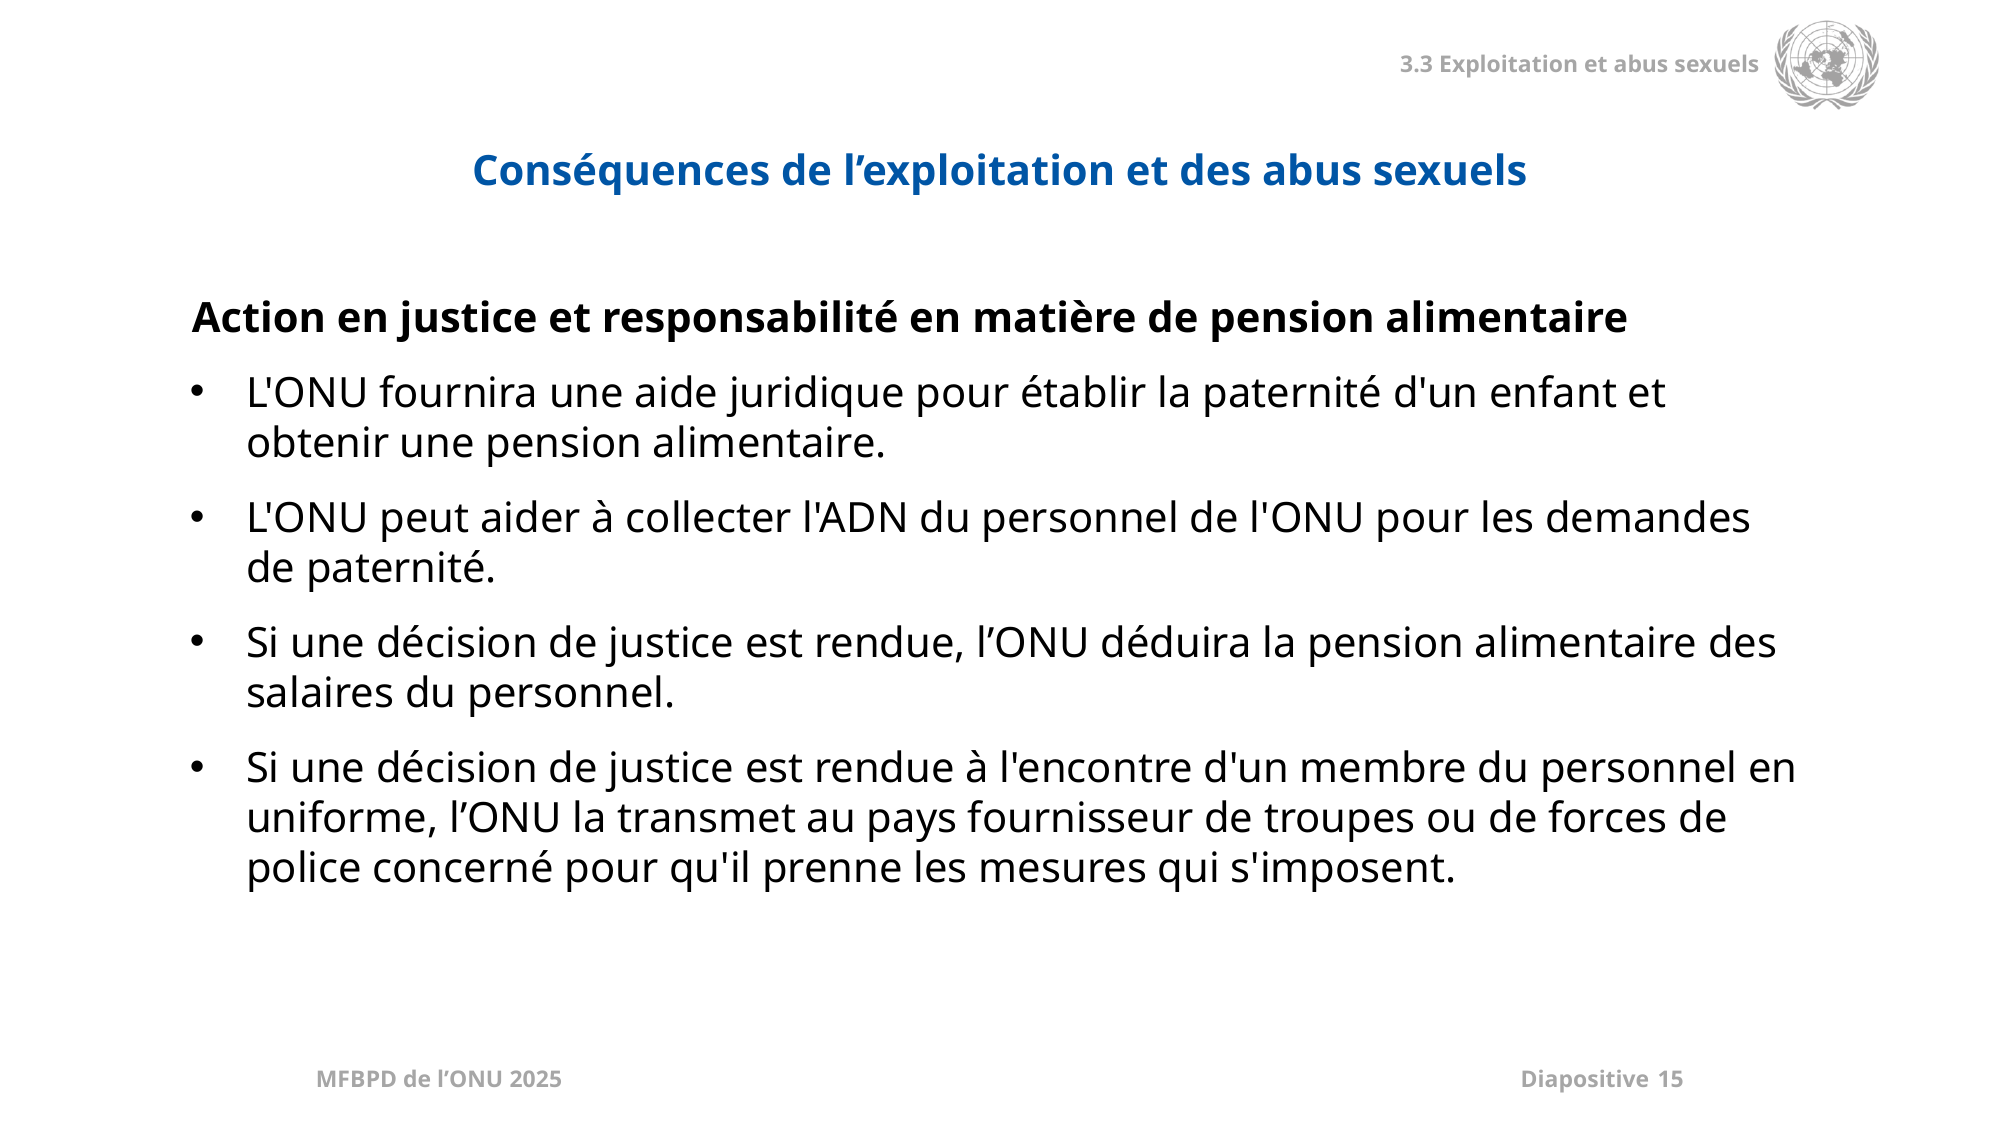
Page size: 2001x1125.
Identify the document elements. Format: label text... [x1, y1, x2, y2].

text_box Conséquences de l’exploitation et des abus sexuels [174, 136, 1826, 202]
text_box Action en justice et responsabilité en matière de pension alimentaire L'ONU fournira une aide juridique pour établir la paternité d'un enfant et obtenir une pension alimentaire. L'ONU peut aider à collecter l'ADN du personnel de l'ONU pour les demandes de paternité. Si une décision de justice est rendue, l’ONU déduira la pension alimentaire des salaires du personnel. Si une décision de justice est rendue à l'encontre d'un membre du personnel en uniforme, l’ONU la transmet au pays fournisseur de troupes ou de forces de police concerné pour qu'il prenne les mesures qui s'imposent. [189, 253, 1811, 891]
